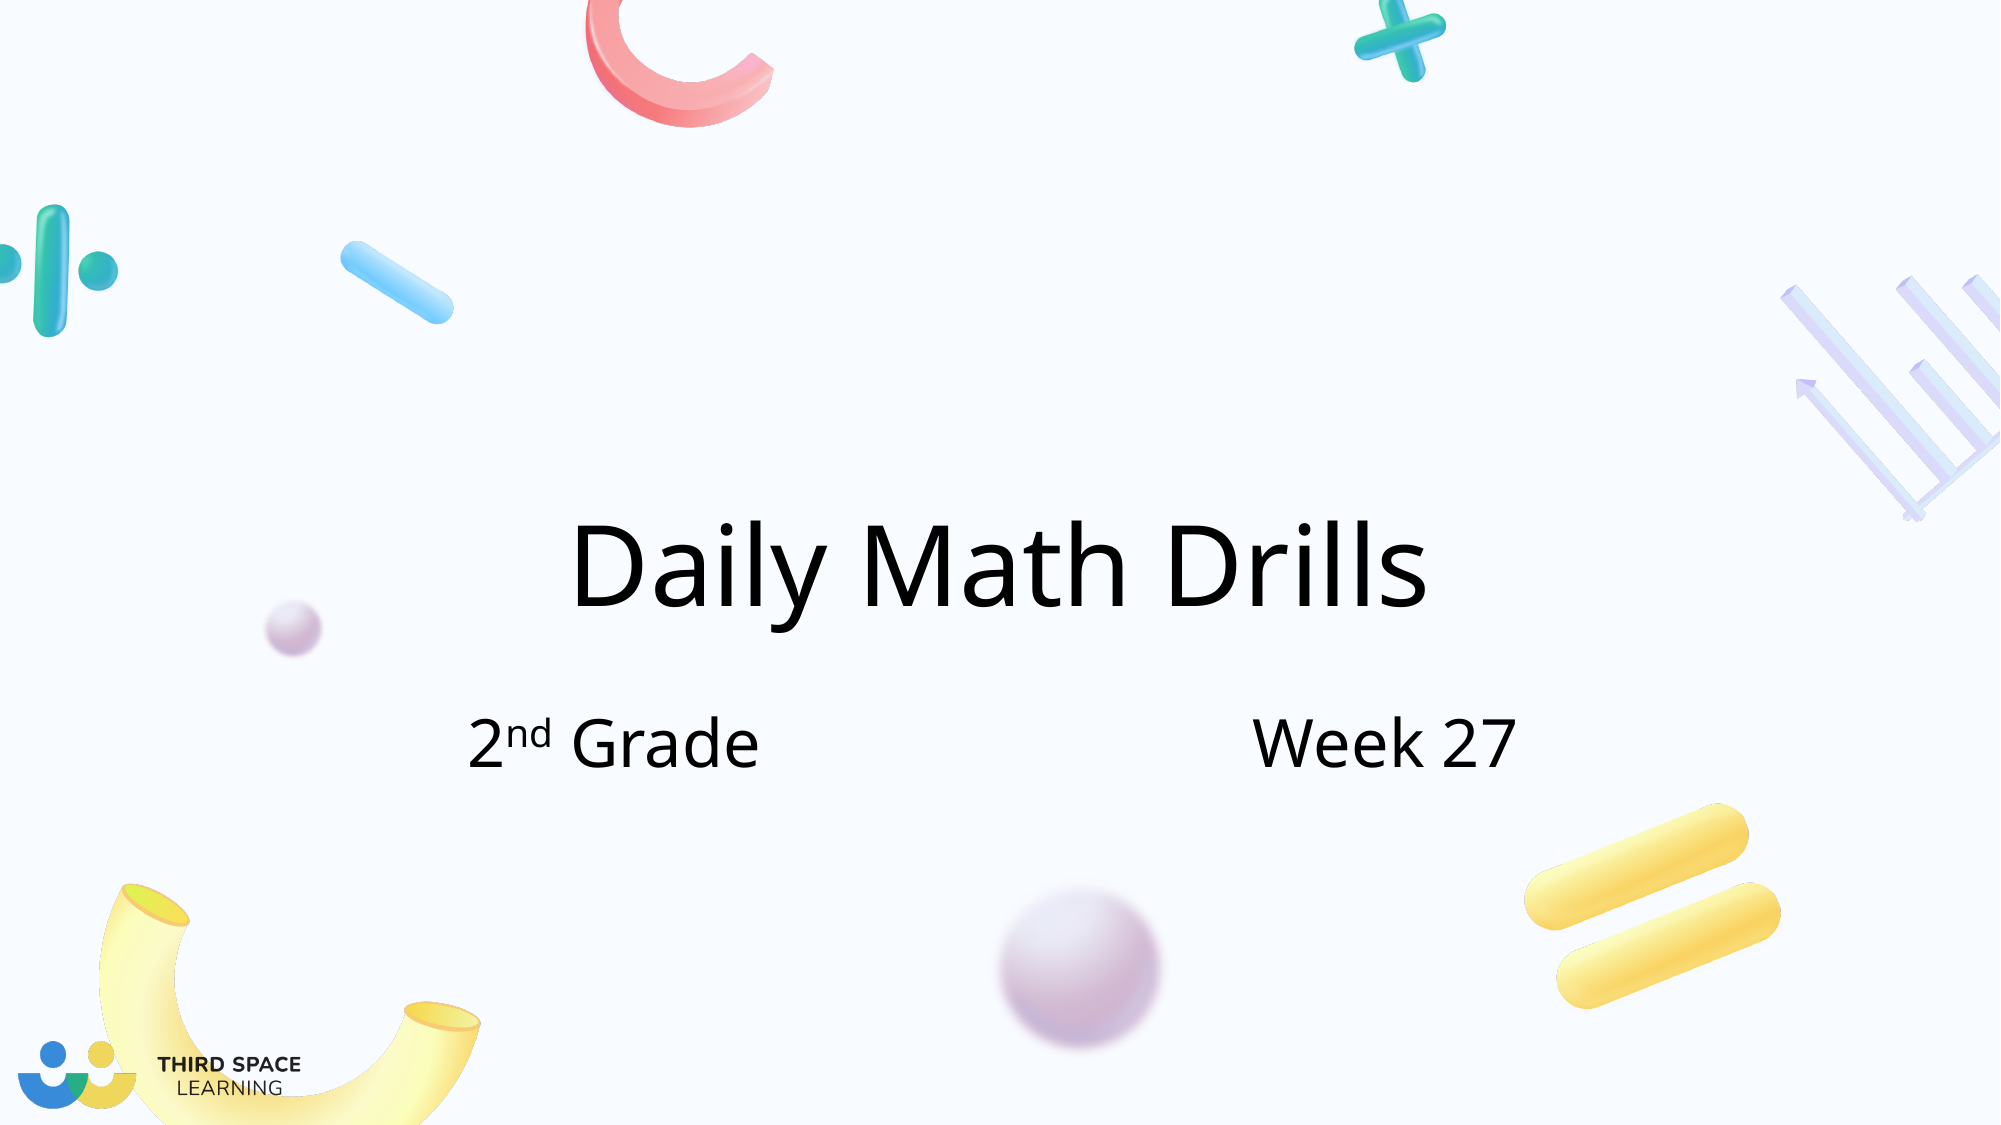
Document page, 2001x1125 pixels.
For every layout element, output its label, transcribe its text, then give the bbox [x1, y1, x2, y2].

list Week 27 [1080, 703, 1692, 821]
picture [0, 0, 2000, 1125]
list 2nd Grade [308, 703, 920, 821]
